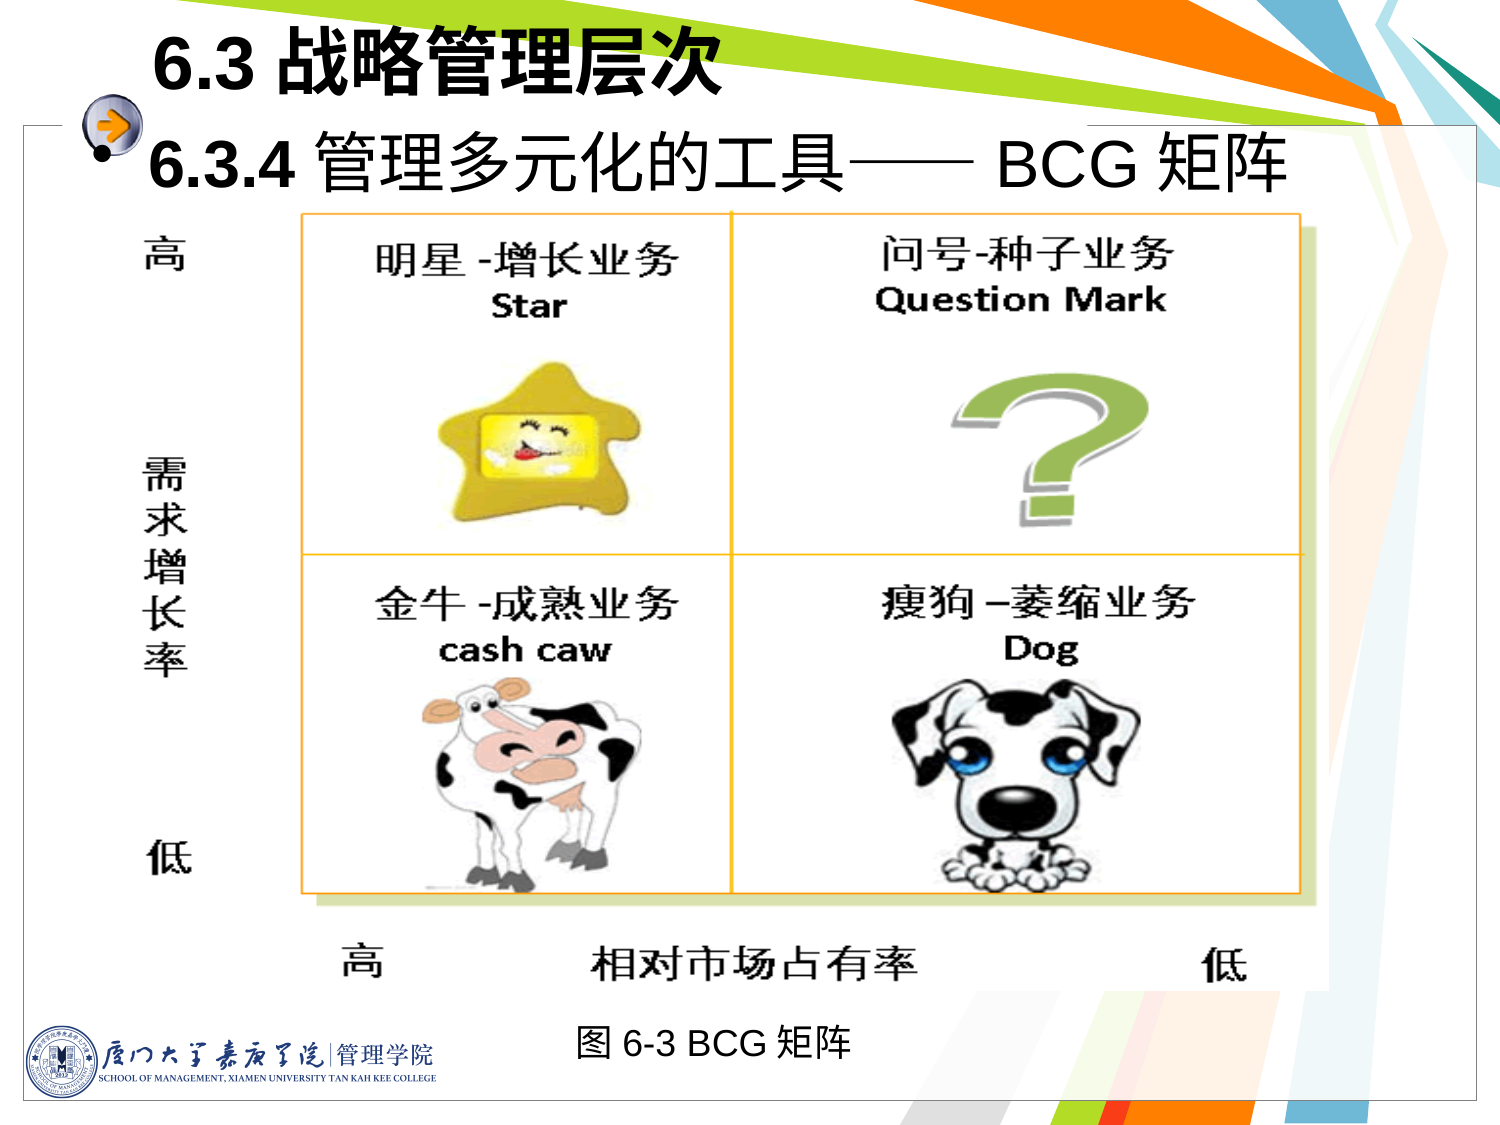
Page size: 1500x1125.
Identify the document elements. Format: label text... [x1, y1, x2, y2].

picture [135, 207, 1330, 991]
picture [24, 1024, 438, 1100]
picture [82, 102, 143, 113]
title 6.3战略管理层次 [75, 37, 1425, 102]
text_box 图6-3 BCG矩阵 [560, 1011, 1058, 1072]
list 6.3.4管理多元化的工具——BCG矩阵 [76, 113, 1427, 939]
